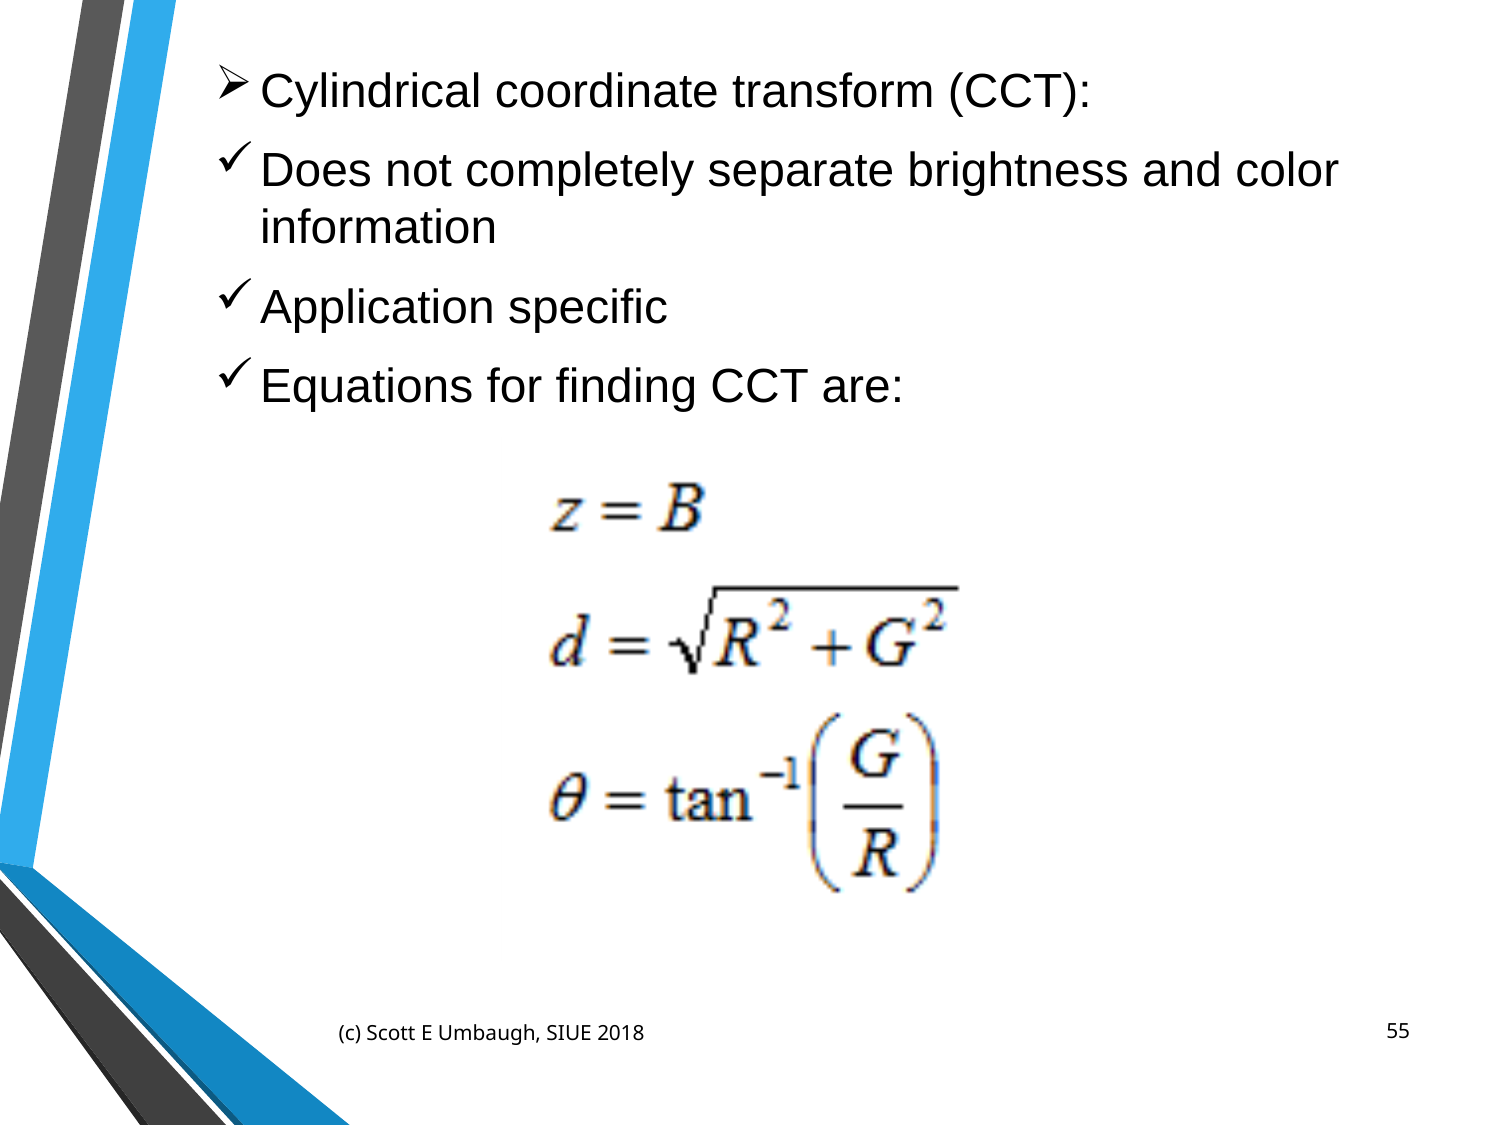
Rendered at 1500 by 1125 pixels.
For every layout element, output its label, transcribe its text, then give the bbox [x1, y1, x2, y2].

list Cylindrical coordinate transform (CCT): Does not completely separate brightness and color information Application specific Equations for finding CCT are: [200, 50, 1438, 500]
slide_number 55 [1354, 1001, 1425, 1062]
footer (c) Scott E Umbaugh, SIUE 2018 [323, 1001, 1196, 1062]
picture [499, 437, 1063, 961]
